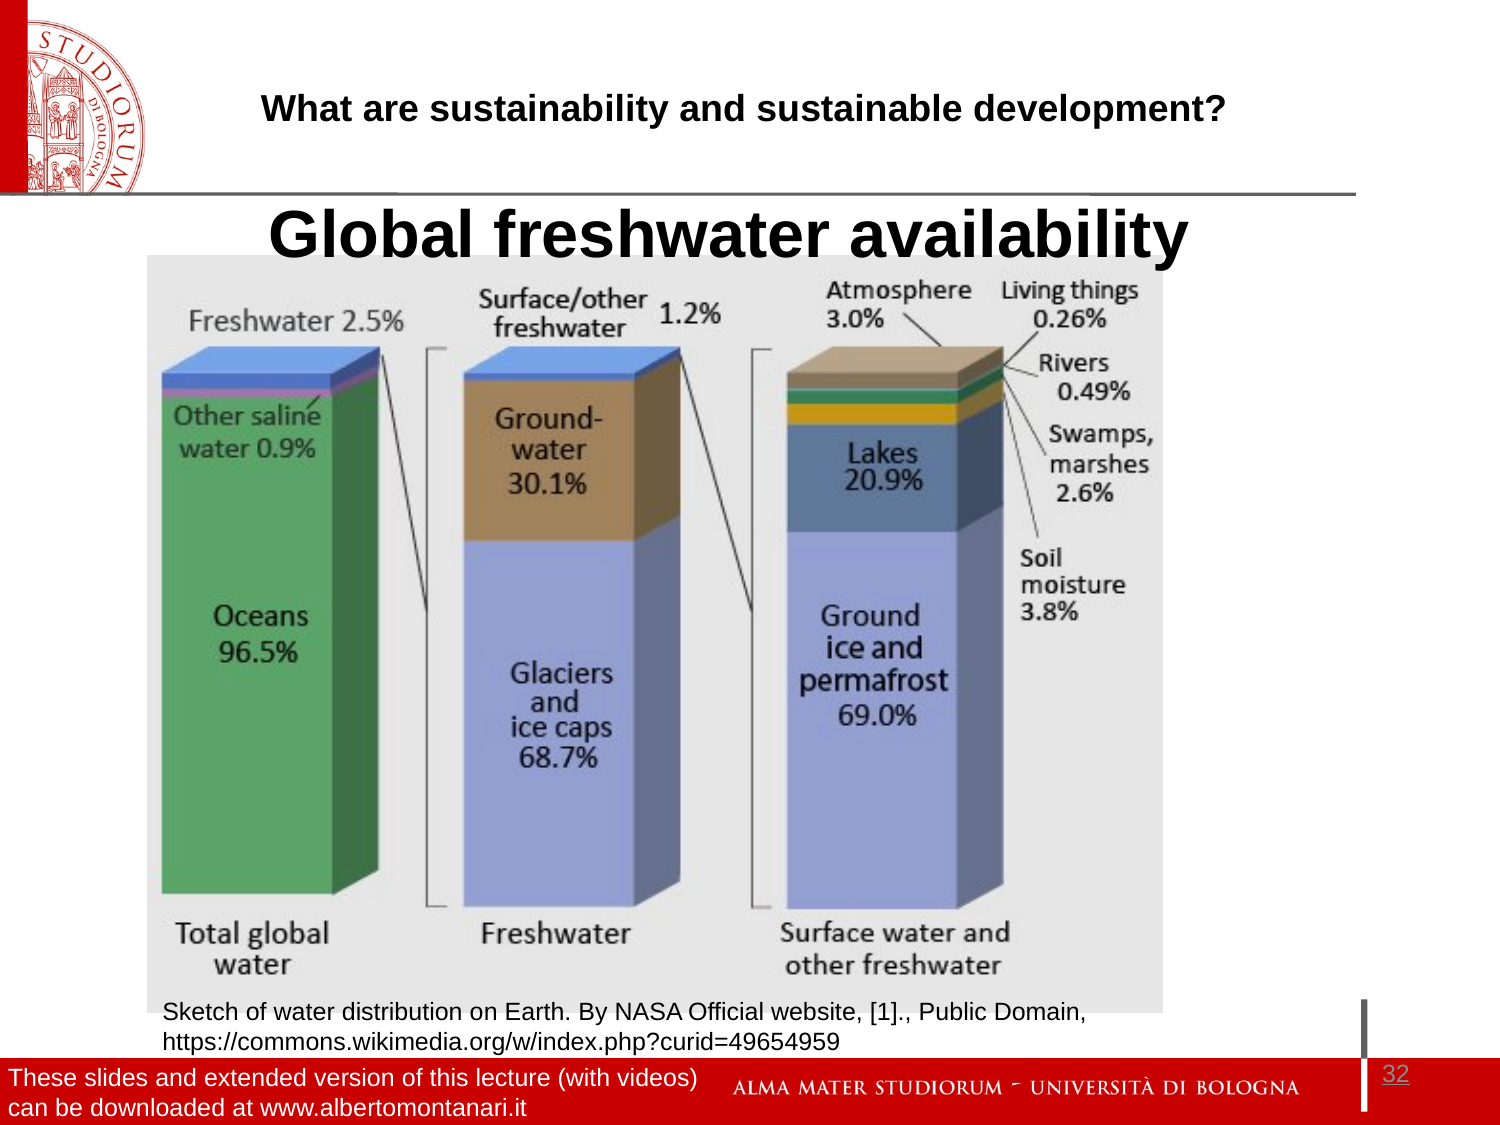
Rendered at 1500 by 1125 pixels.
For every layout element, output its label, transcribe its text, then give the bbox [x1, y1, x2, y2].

text_box Global freshwater availability [0, 183, 1465, 278]
slide_number 32 [1074, 1042, 1425, 1103]
text_box Sketch of water distribution on Earth. By NASA Official website, [1]., Public Domain, https://commons.wikimedia.org/w/index.php?curid=49654959 [147, 987, 1247, 1063]
picture [147, 255, 1163, 1013]
picture [0, 1058, 1500, 1125]
picture [28, 16, 151, 183]
